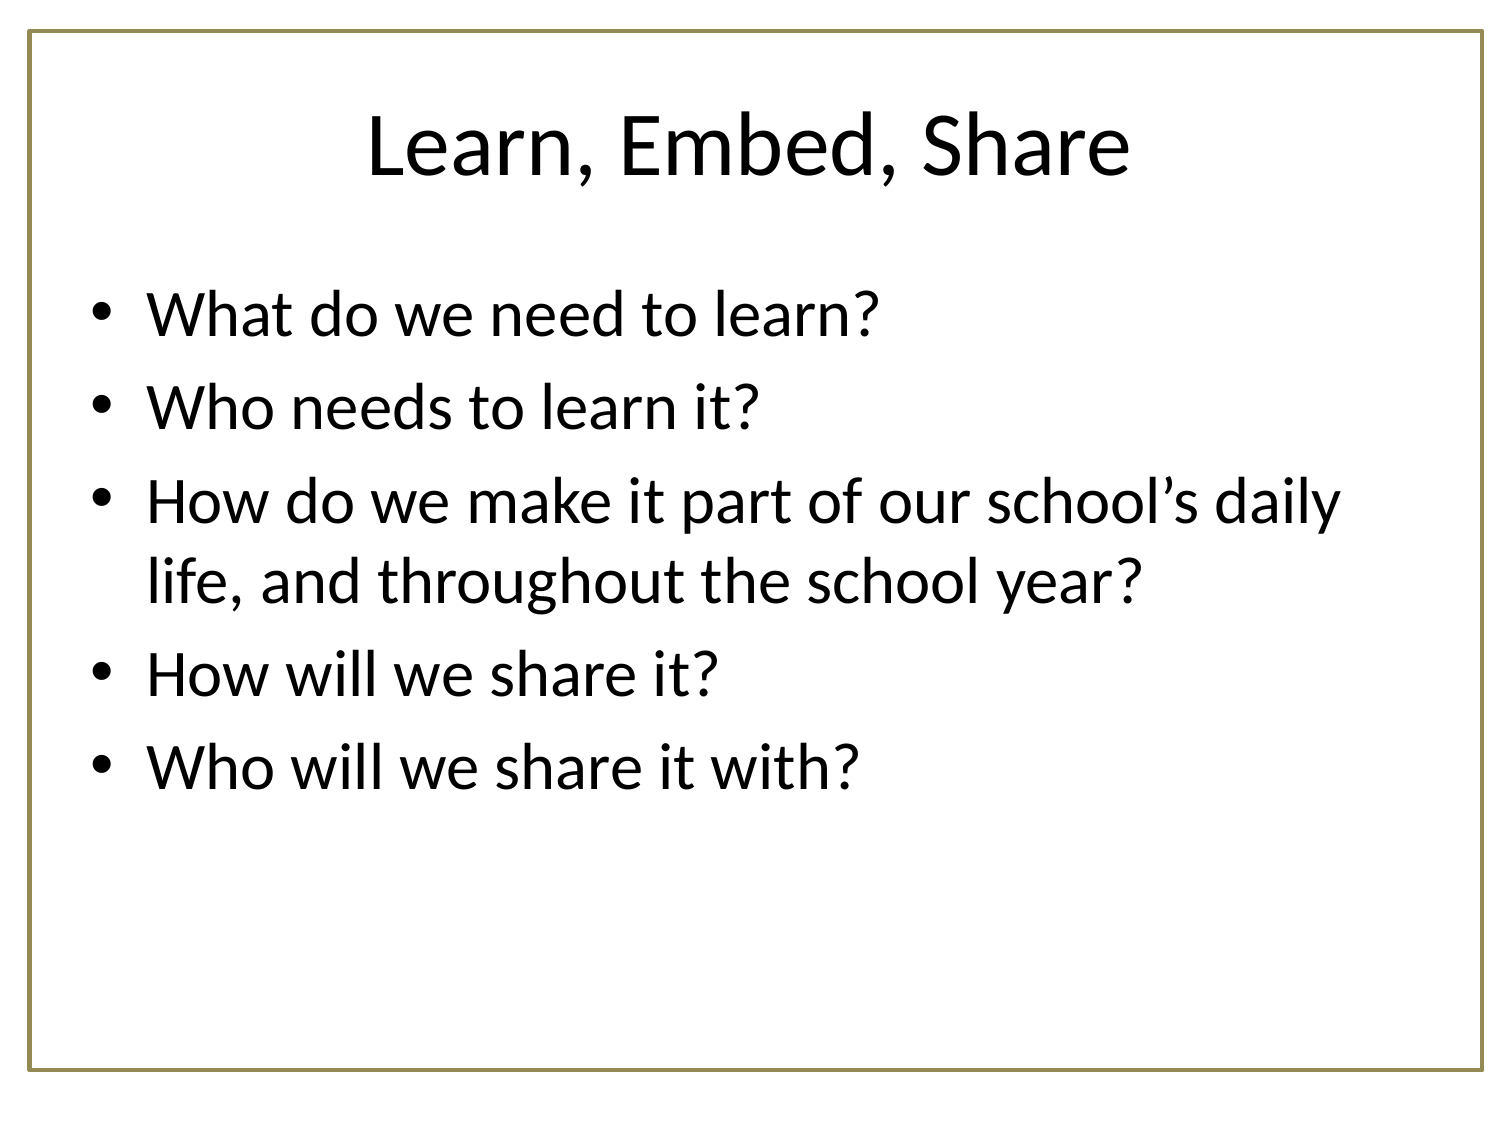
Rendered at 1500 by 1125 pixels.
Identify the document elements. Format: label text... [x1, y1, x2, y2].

list What do we need to learn? Who needs to learn it? How do we make it part of our school’s daily life, and throughout the school year? How will we share it? Who will we share it with? [75, 262, 1425, 1005]
title Learn, Embed, Share [75, 45, 1425, 233]
text_box [27, 29, 1484, 1072]
